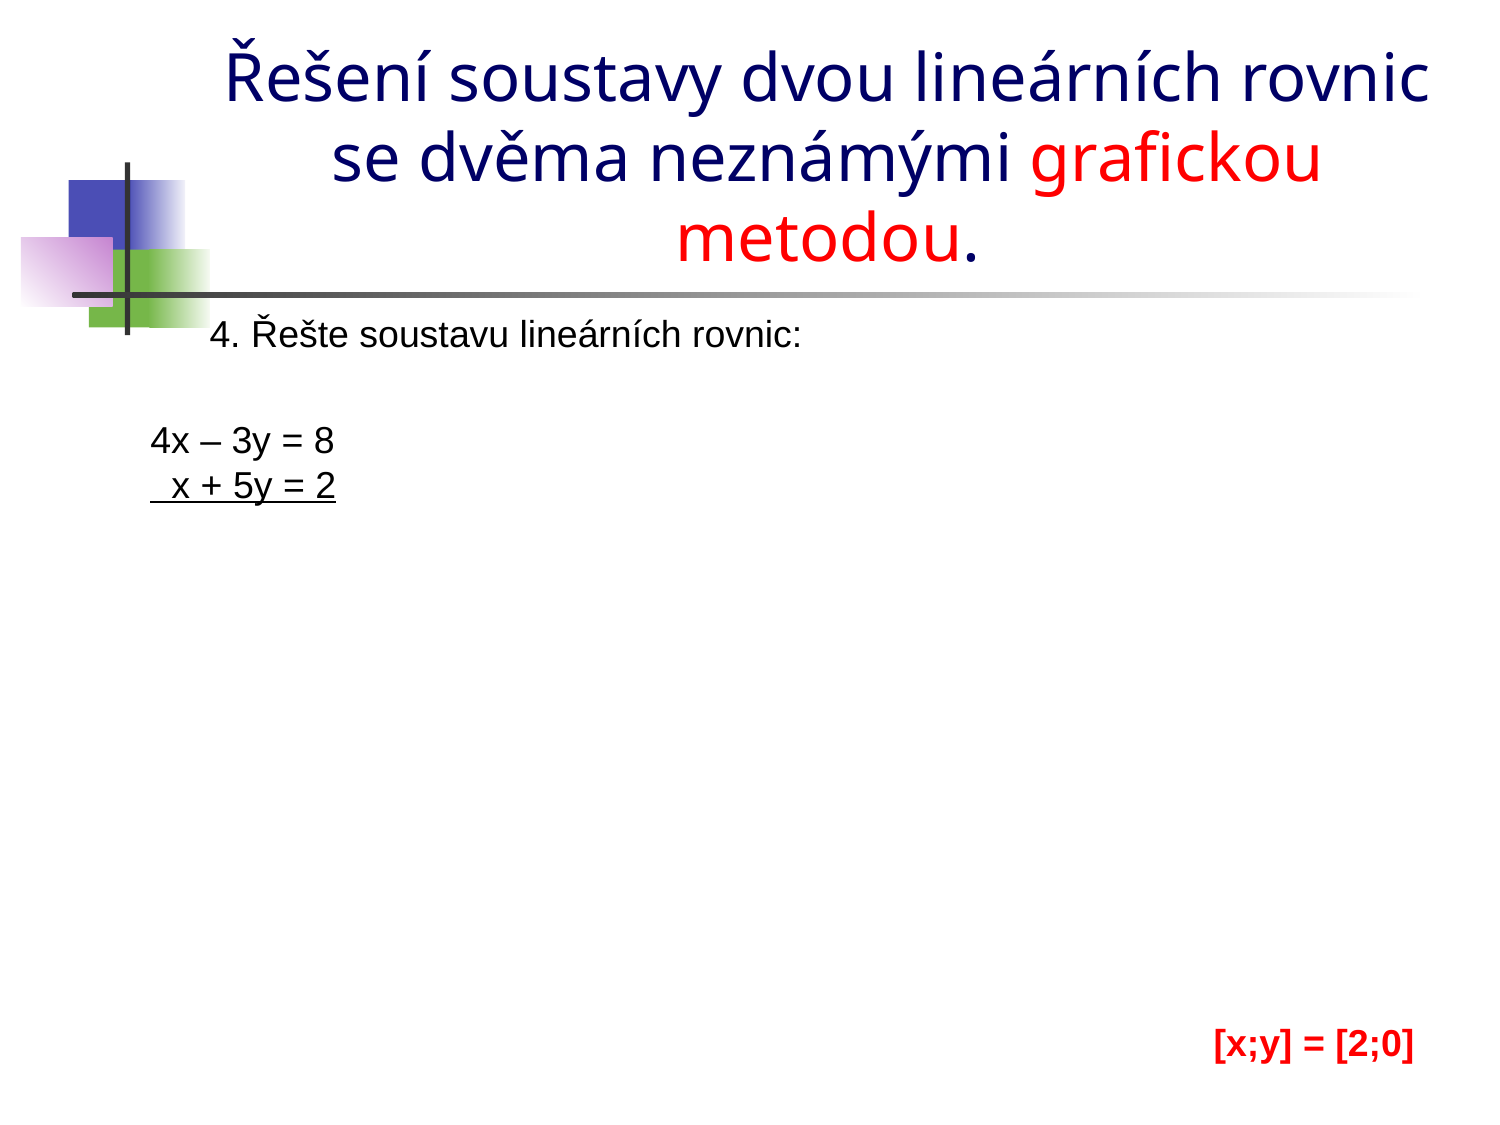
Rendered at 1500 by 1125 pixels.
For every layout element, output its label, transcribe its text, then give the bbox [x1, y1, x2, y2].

text_box 4. Řešte soustavu lineárních rovnic: [194, 302, 998, 363]
text_box 4x – 3y = 8 x + 5y = 2 [135, 408, 951, 514]
text_box [x;y] = [2;0] [1198, 1011, 1447, 1072]
title Řešení soustavy dvou lineárních rovnic se dvěma neznámými grafickou metodou. [188, 34, 1468, 276]
